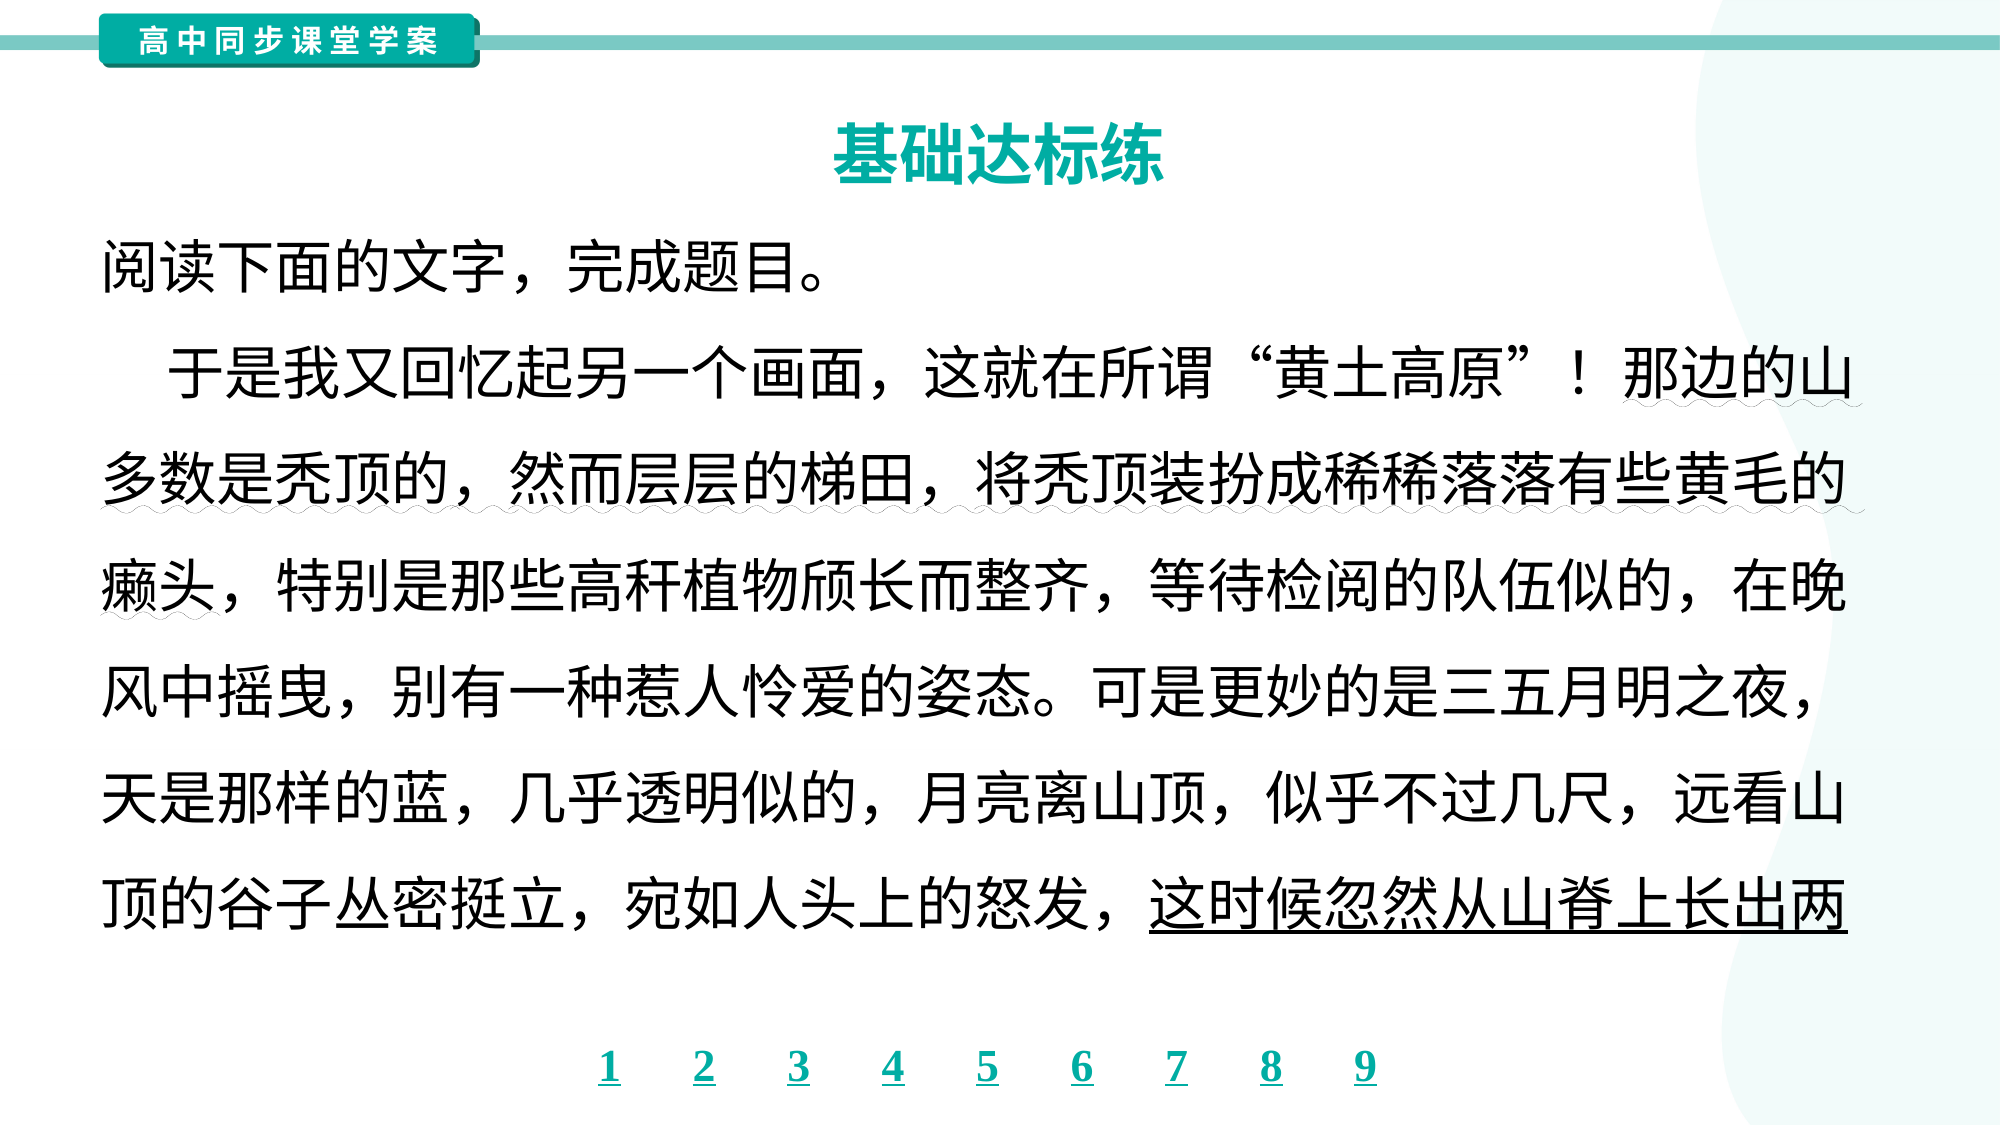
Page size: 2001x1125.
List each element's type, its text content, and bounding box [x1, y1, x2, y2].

text_box 阅读下面的文字，完成题目。 于是我又回忆起另一个画面，这就在所谓“黄土高原”！那边的山 多数是秃顶的，然而层层的梯田，将秃顶装扮成稀稀落落有些黄毛的 癞头，特别是那些高秆植物颀长而整齐，等待检阅的队伍似的，在晚 风中摇曳，别有一种惹人怜爱的姿态。可是更妙的是三五月明之夜， 天是那样的蓝，几乎透明似的，月亮离山顶，似乎不过几尺，远看山 顶的谷子丛密挺立，宛如人头上的怒发，这时候忽然从山脊上长出两 [100, 193, 1899, 938]
picture [0, 0, 2000, 1125]
text_box 基础达标练 [100, 76, 1899, 193]
